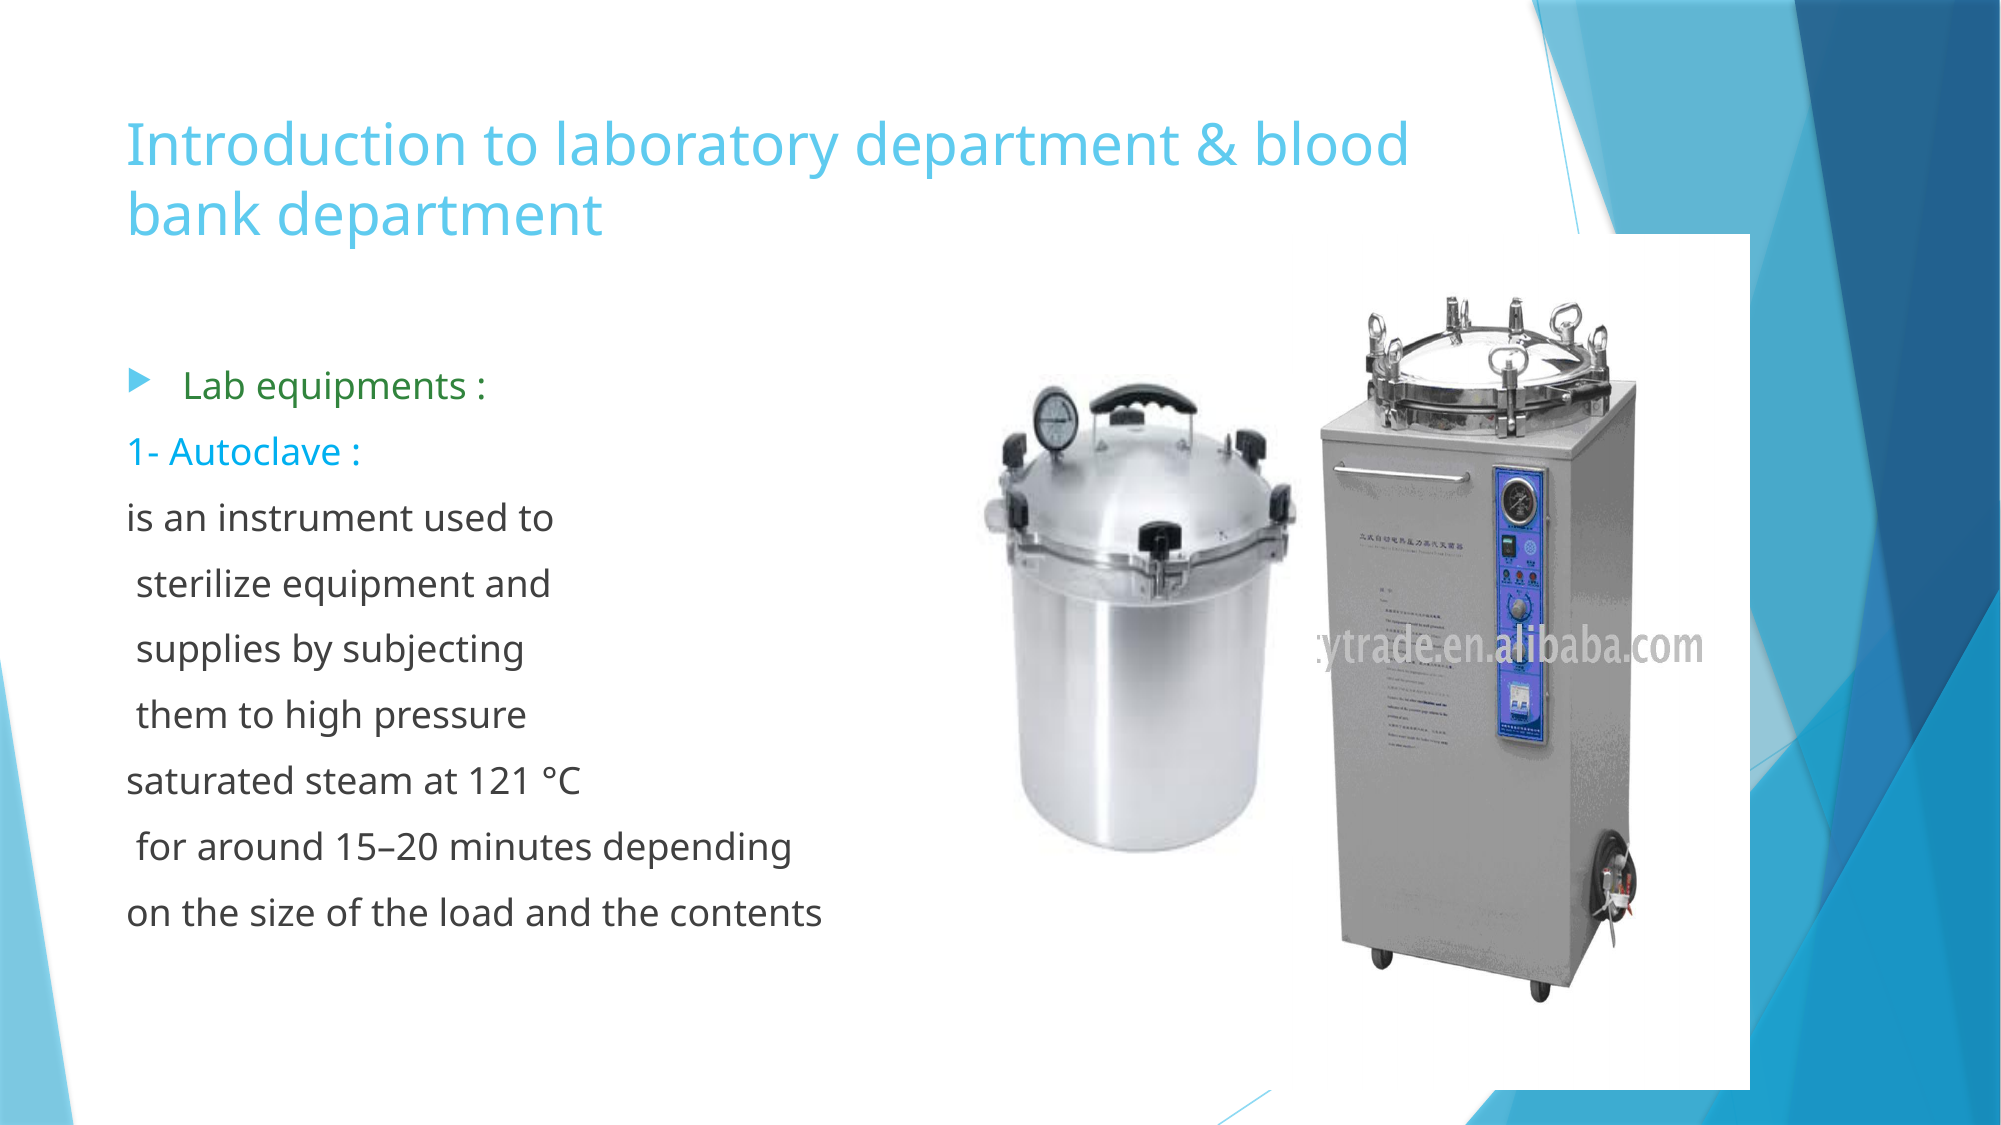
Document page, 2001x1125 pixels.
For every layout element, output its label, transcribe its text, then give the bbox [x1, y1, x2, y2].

list Lab equipments : 1- Autoclave : is an instrument used to sterilize equipment and supplies by subjecting them to high pressure saturated steam at 121 °C for around 15–20 minutes depending on the size of the load and the contents [111, 354, 1252, 992]
picture [964, 233, 1751, 1091]
title Introduction to laboratory department & blood bank department [111, 99, 1522, 317]
